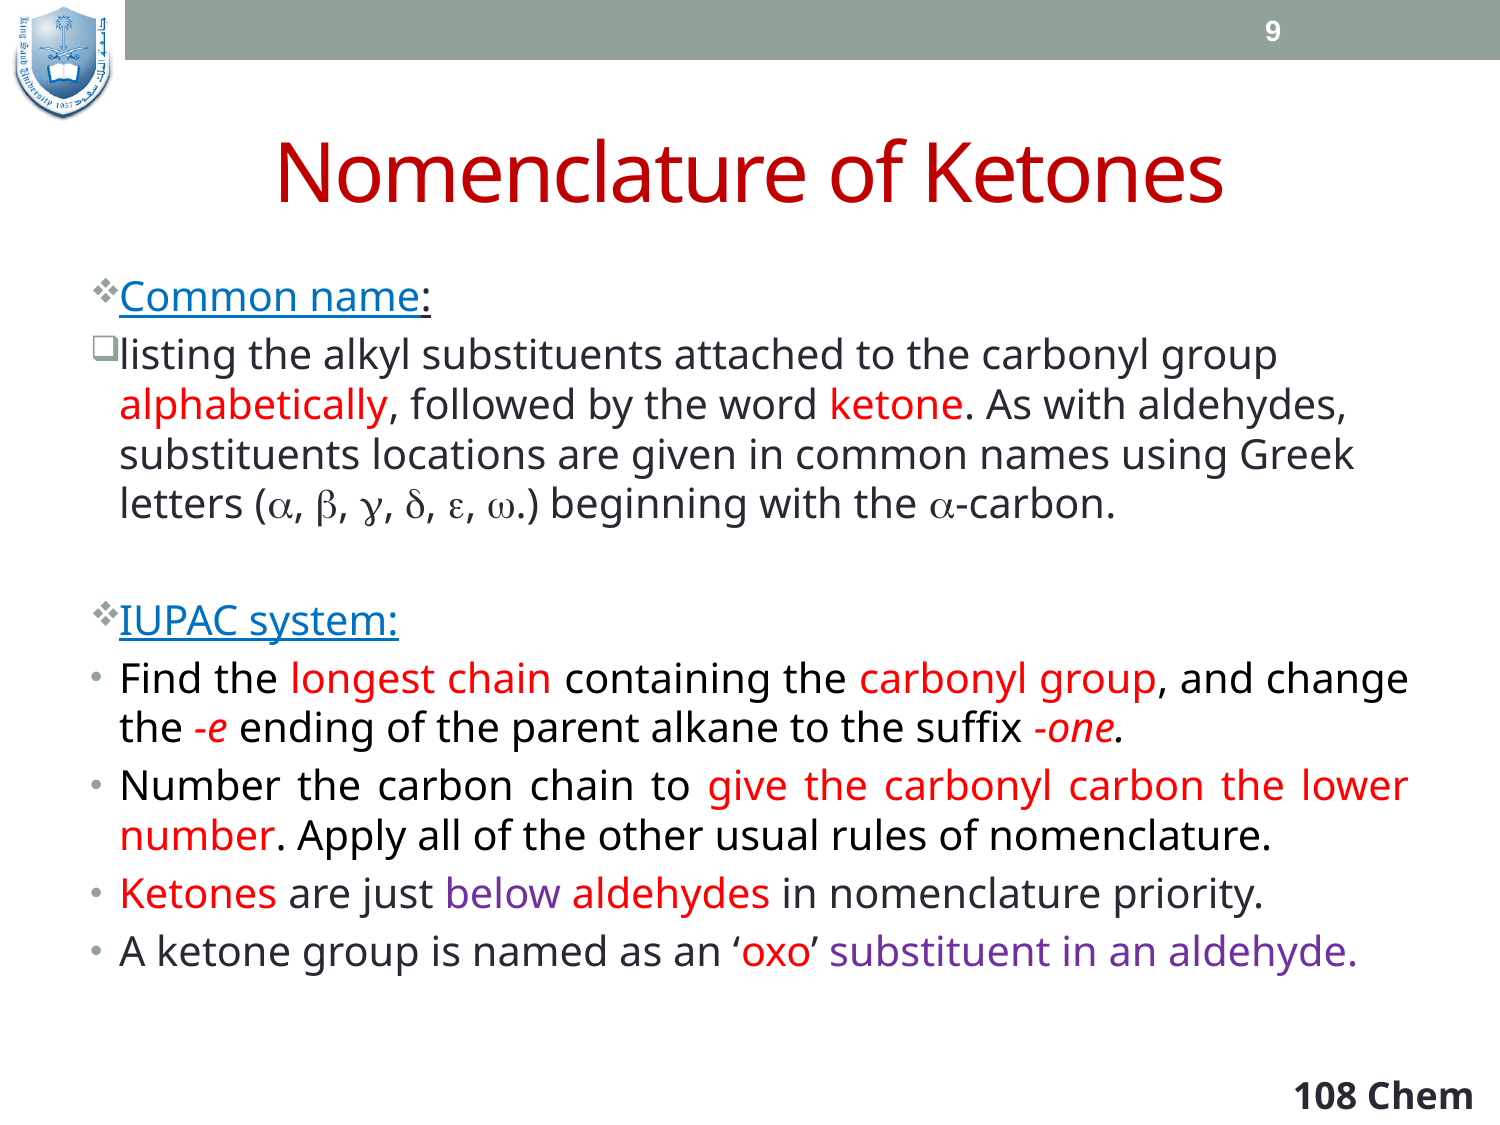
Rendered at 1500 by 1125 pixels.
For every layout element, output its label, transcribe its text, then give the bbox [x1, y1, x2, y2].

slide_number 9 [1250, 3, 1425, 57]
picture [0, 0, 126, 126]
list Common name: listing the alkyl substituents attached to the carbonyl group alphabetically, followed by the word ketone. As with aldehydes, substituents locations are given in common names using Greek letters (, , , , , .) beginning with the a-carbon. IUPAC system: Find the longest chain containing the carbonyl group, and change the -e ending of the parent alkane to the suffix -one. Number the carbon chain to give the carbonyl carbon the lower number. Apply all of the other usual rules of nomenclature. Ketones are just below aldehydes in nomenclature priority. A ketone group is named as an ‘oxo’ substituent in an aldehyde. [75, 262, 1425, 1063]
text_box 108 Chem [1278, 1064, 1490, 1125]
title Nomenclature of Ketones [75, 87, 1425, 250]
